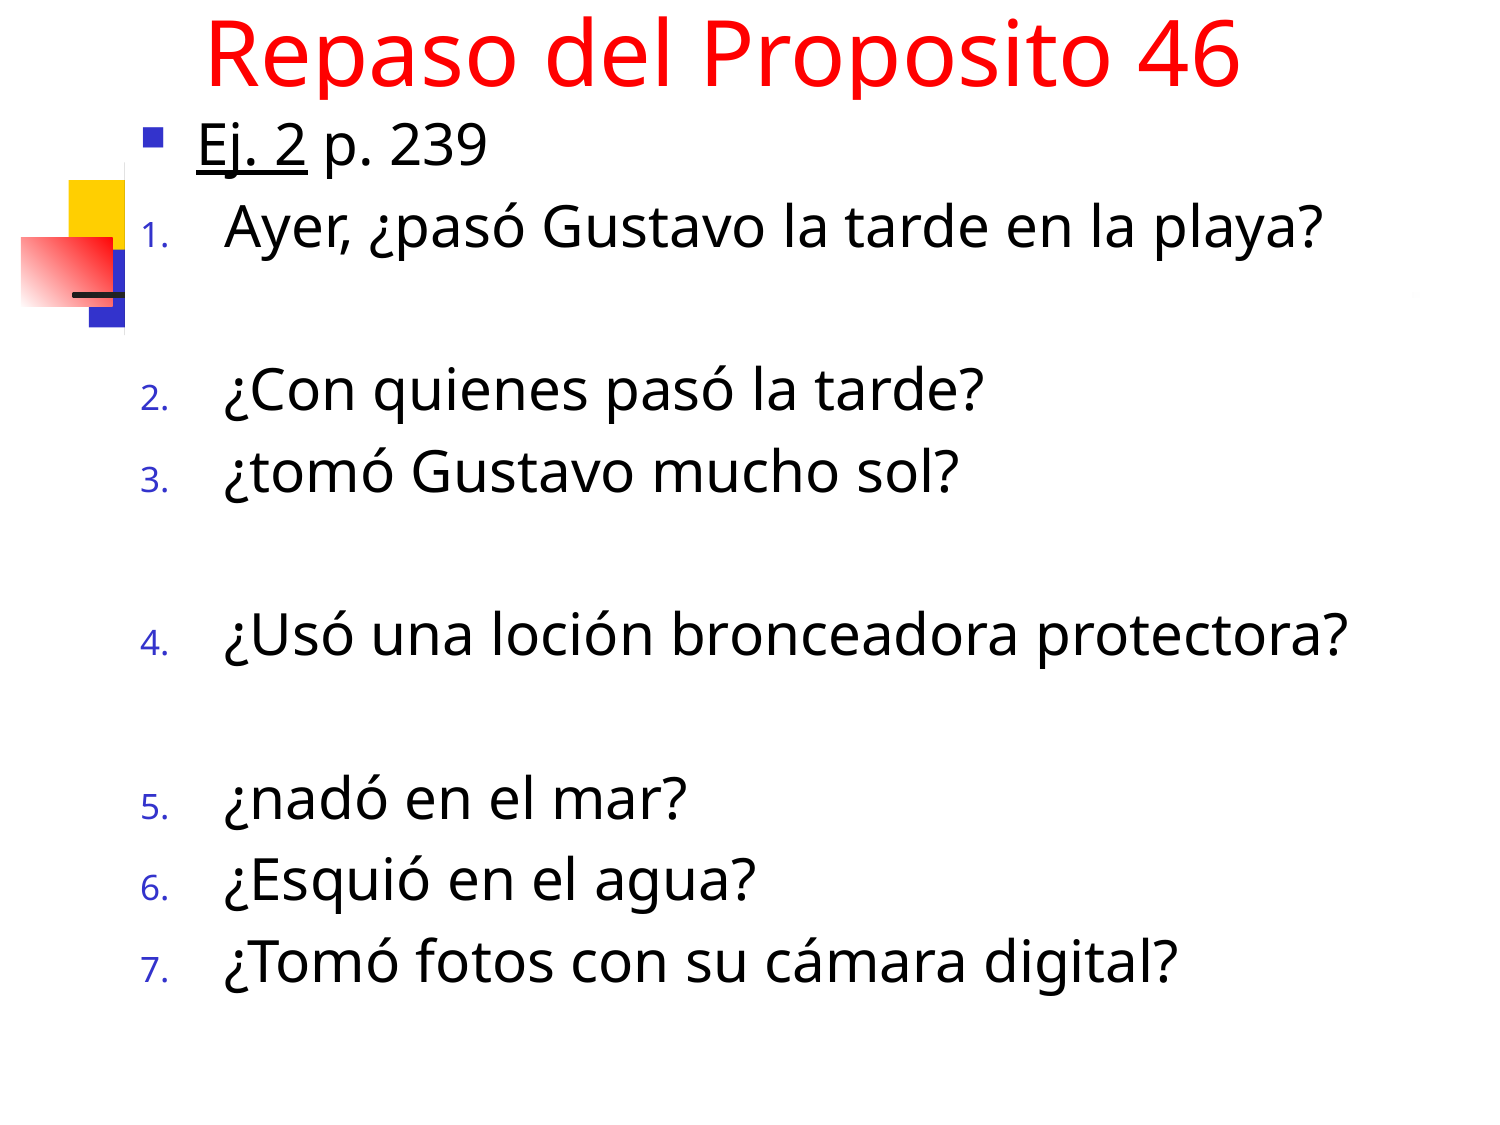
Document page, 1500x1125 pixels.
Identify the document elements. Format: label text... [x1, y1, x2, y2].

list Ej. 2 p. 239 Ayer, ¿pasó Gustavo la tarde en la playa? ¿Con quienes pasó la tarde? ¿tomó Gustavo mucho sol? ¿Usó una loción bronceadora protectora? ¿nadó en el mar? ¿Esquió en el agua? ¿Tomó fotos con su cámara digital? [125, 99, 1413, 1050]
title Repaso del Proposito 46 [188, 0, 1468, 113]
